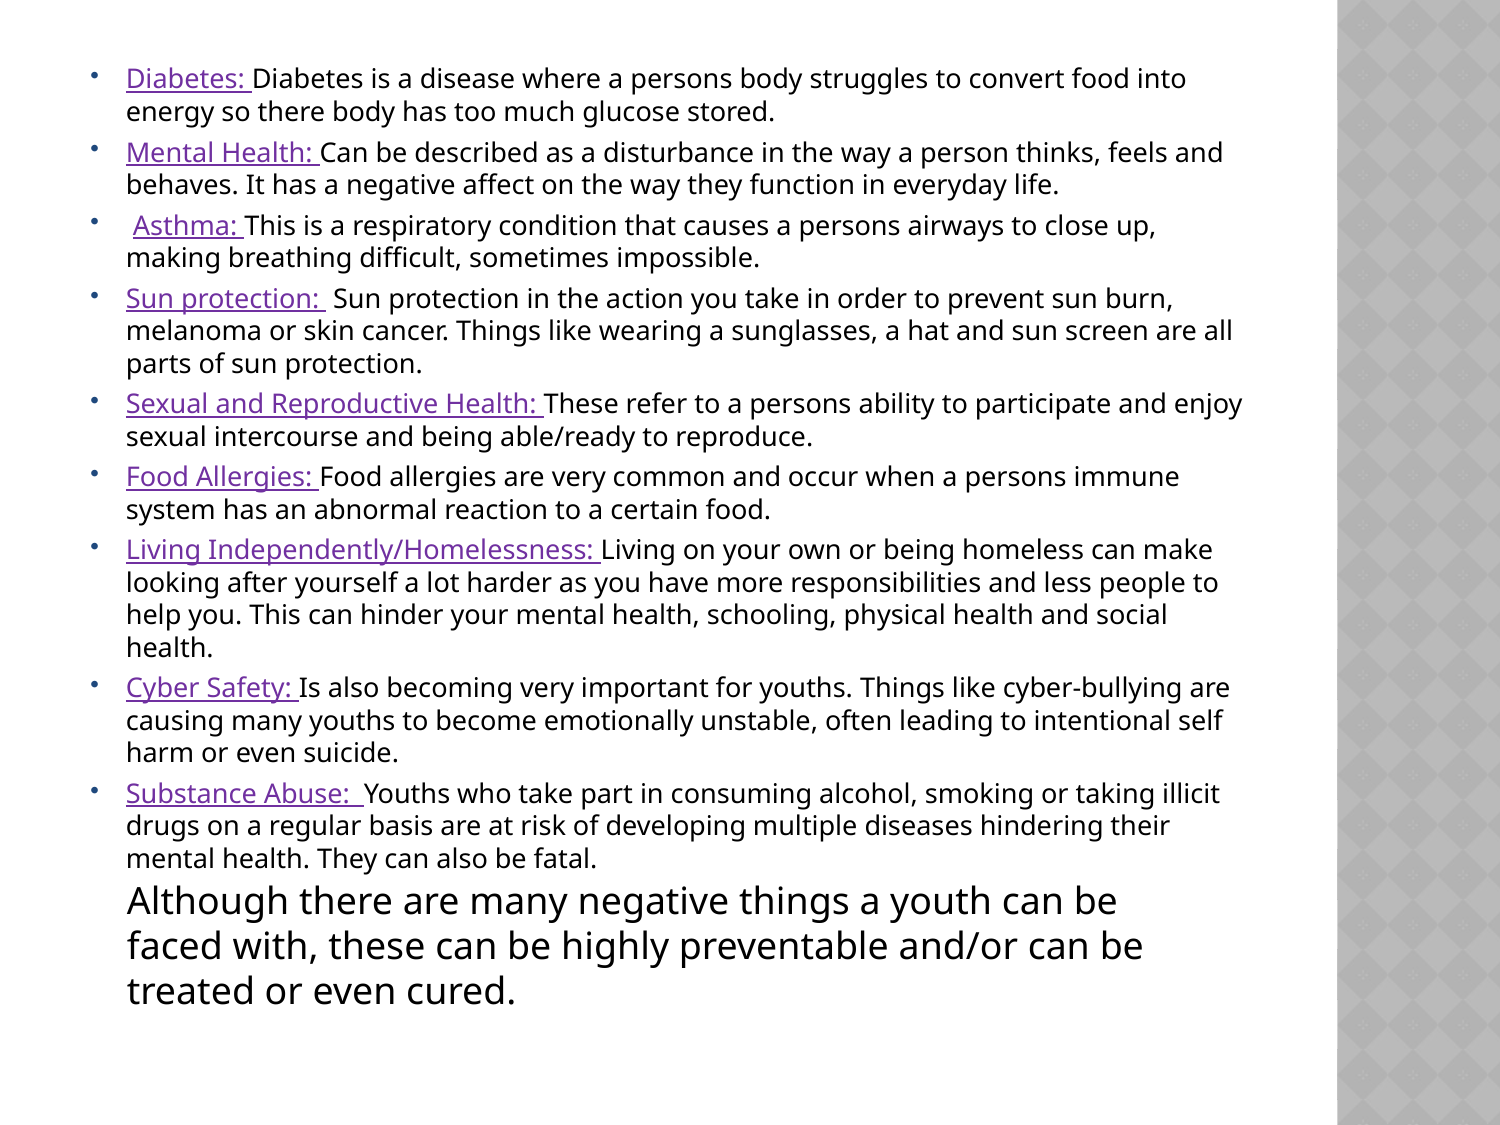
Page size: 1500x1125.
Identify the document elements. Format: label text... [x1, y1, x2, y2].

list Diabetes: Diabetes is a disease where a persons body struggles to convert food into energy so there body has too much glucose stored. Mental Health: Can be described as a disturbance in the way a person thinks, feels and behaves. It has a negative affect on the way they function in everyday life. Asthma: This is a respiratory condition that causes a persons airways to close up, making breathing difficult, sometimes impossible. Sun protection: Sun protection in the action you take in order to prevent sun burn, melanoma or skin cancer. Things like wearing a sunglasses, a hat and sun screen are all parts of sun protection. Sexual and Reproductive Health: These refer to a persons ability to participate and enjoy sexual intercourse and being able/ready to reproduce. Food Allergies: Food allergies are very common and occur when a persons immune system has an abnormal reaction to a certain food. Living Independently/Homelessness: Living on your own or being homeless can make looking after yourself a lot harder as you have more responsibilities and less people to help you. This can hinder your mental health, schooling, physical health and social health. Cyber Safety: Is also becoming very important for youths. Things like cyber-bullying are causing many youths to become emotionally unstable, often leading to intentional self harm or even suicide. Substance Abuse: Youths who take part in consuming alcohol, smoking or taking illicit drugs on a regular basis are at risk of developing multiple diseases hindering their mental health. They can also be fatal. [76, 54, 1265, 882]
text_box Although there are many negative things a youth can be faced with, these can be highly preventable and/or can be treated or even cured. [112, 869, 1235, 1020]
